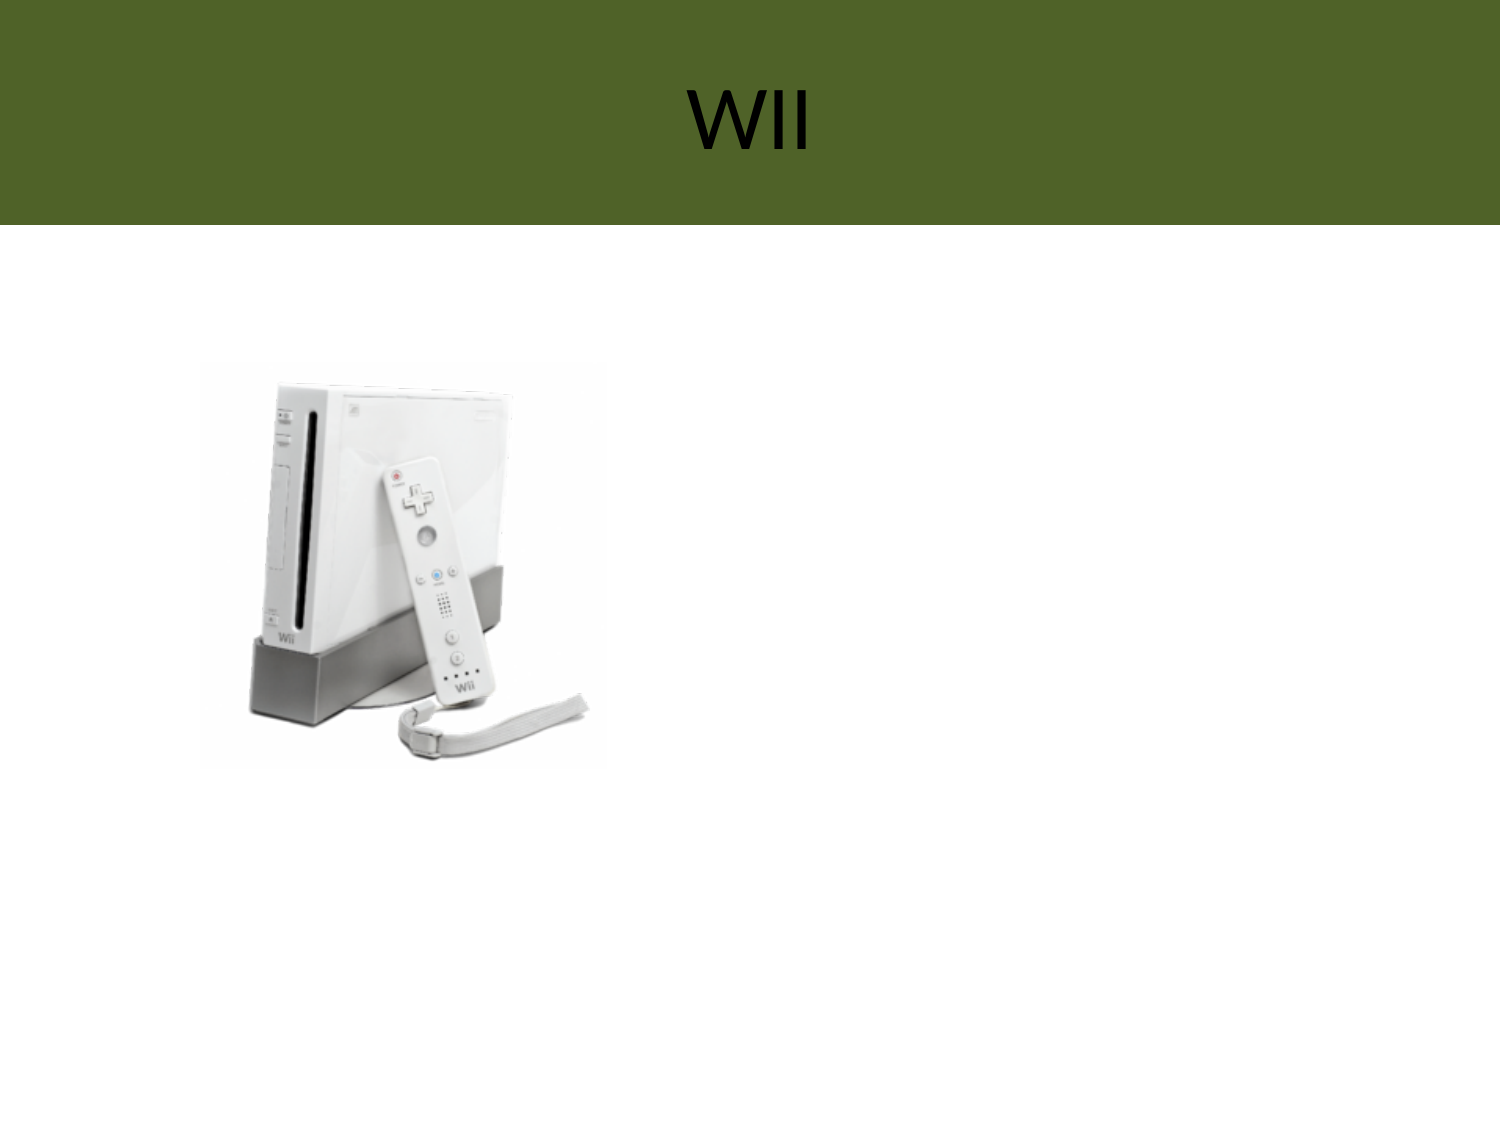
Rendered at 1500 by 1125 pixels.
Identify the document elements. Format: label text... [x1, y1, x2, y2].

picture [199, 362, 607, 769]
title WII [0, 0, 1500, 225]
